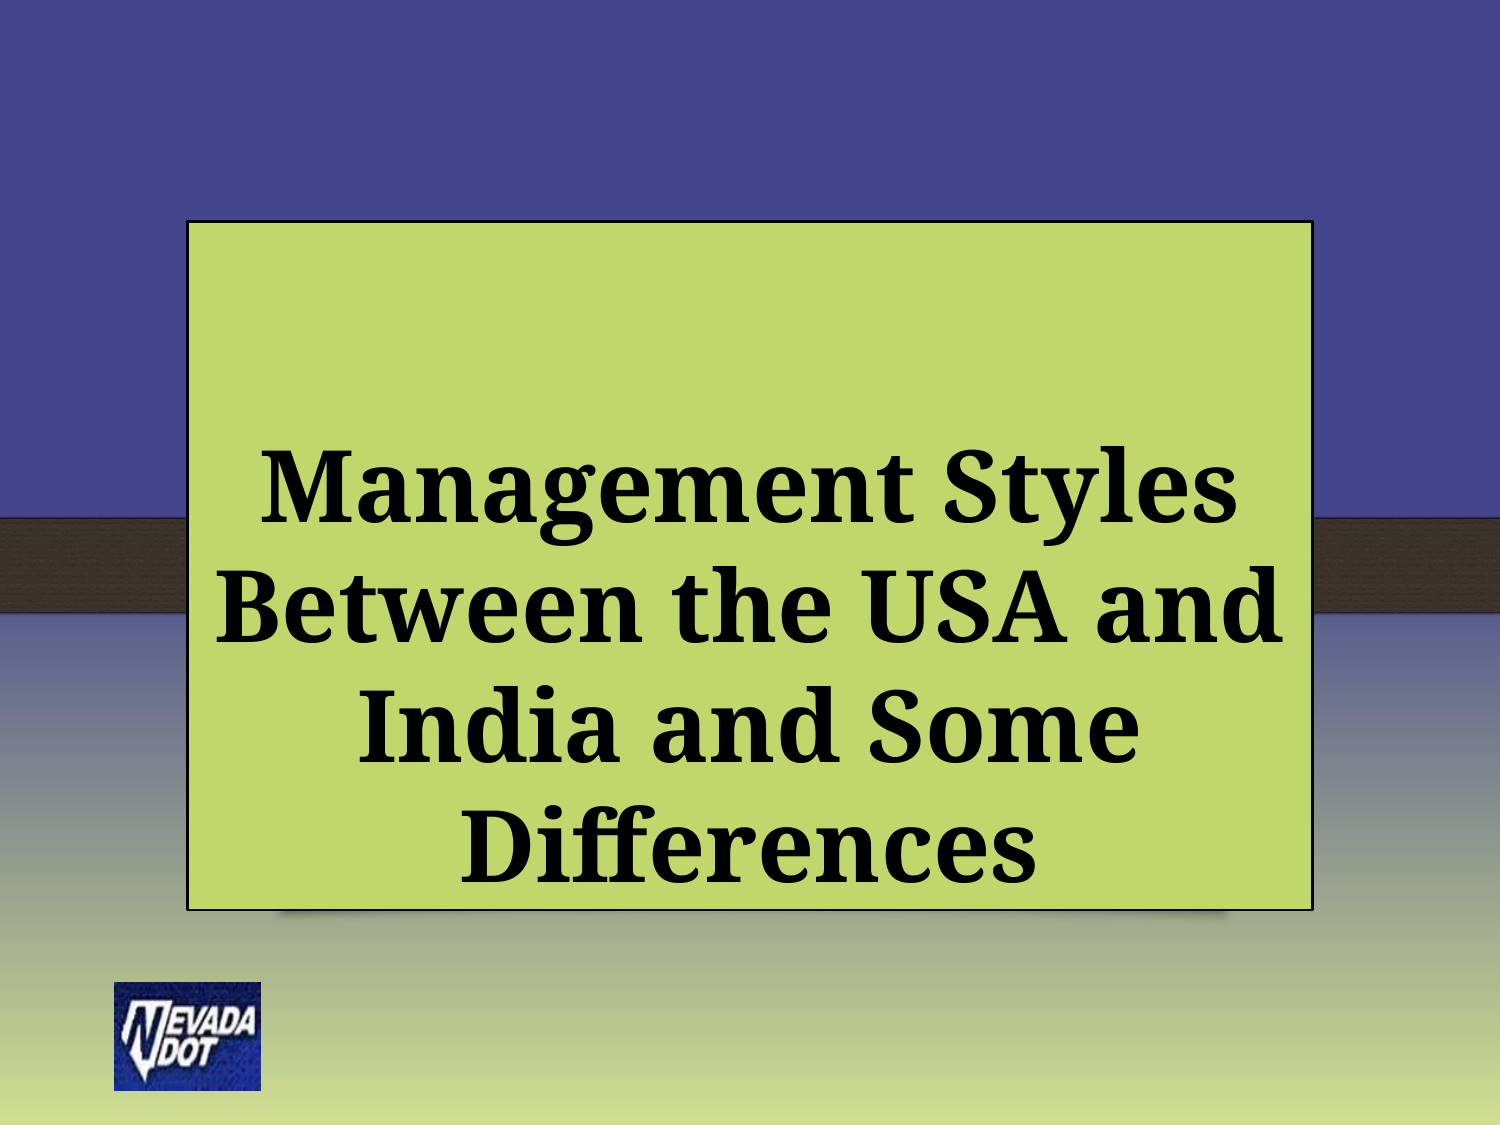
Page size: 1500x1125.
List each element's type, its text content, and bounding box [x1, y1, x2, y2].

title Management Styles Between the USA and India and Some Differences [186, 220, 1314, 911]
picture [0, 0, 1500, 1125]
